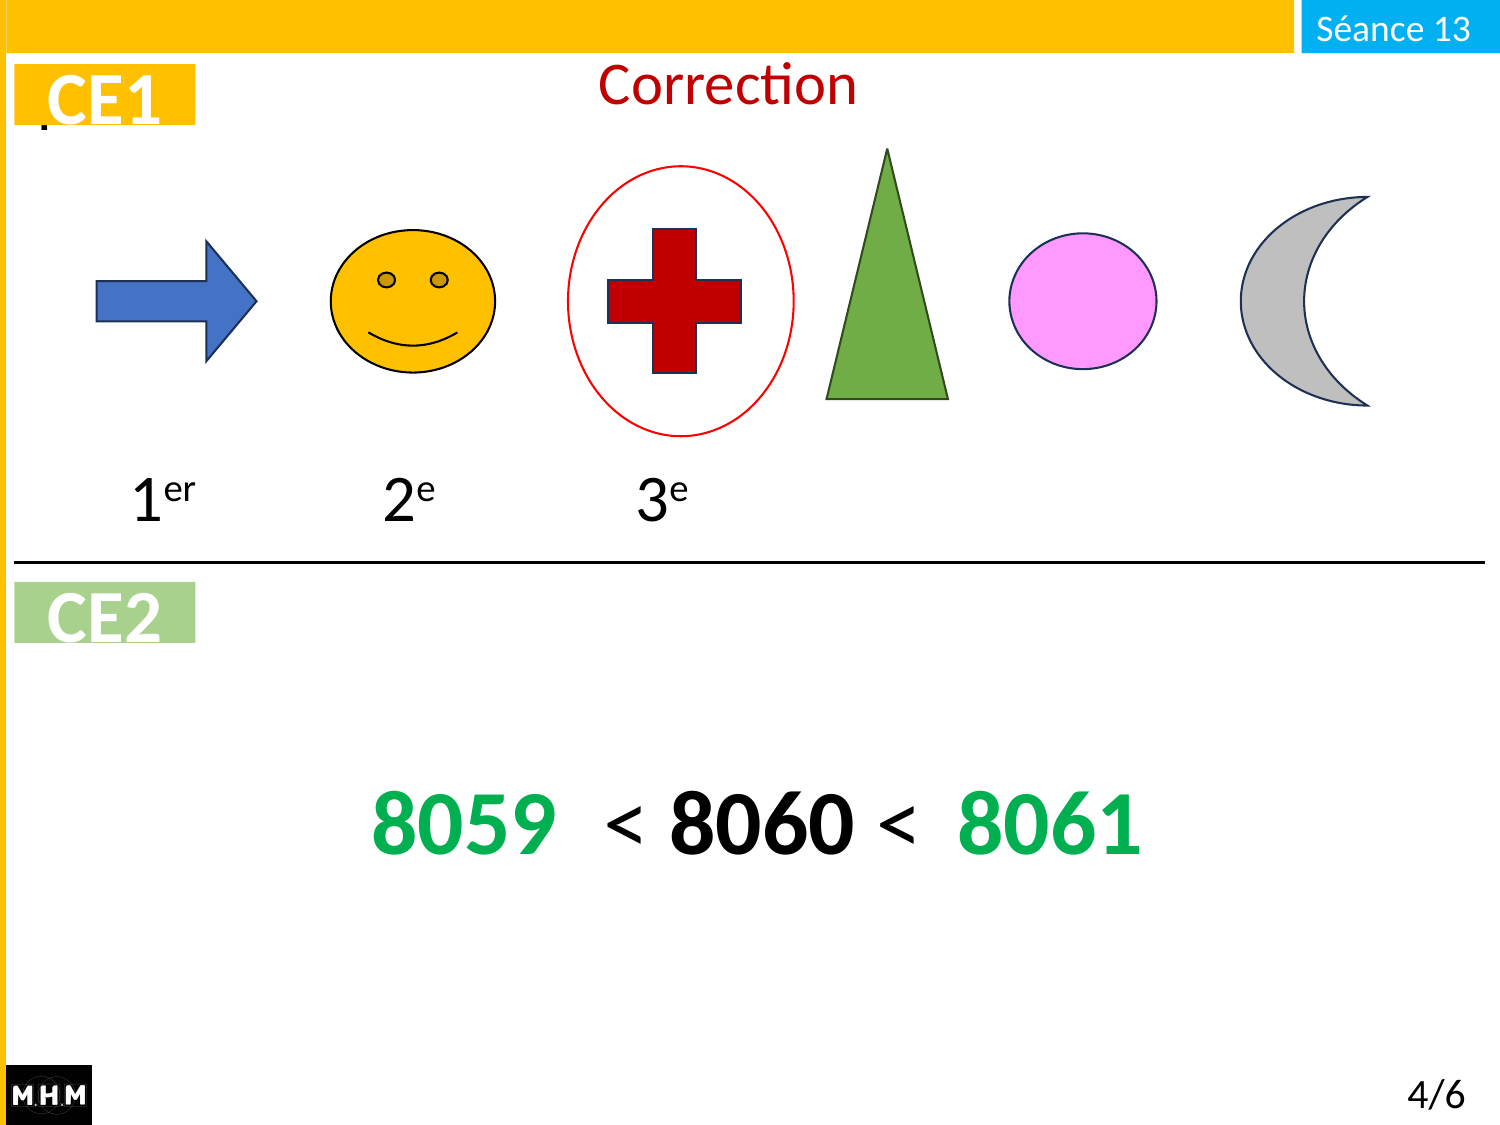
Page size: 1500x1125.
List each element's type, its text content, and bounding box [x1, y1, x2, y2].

text_box CE1 [13, 63, 196, 126]
title Correction [583, 44, 1500, 126]
picture [6, 1065, 92, 1125]
text_box [1008, 232, 1158, 371]
text_box 8061 [938, 755, 1184, 881]
text_box 8059 [342, 755, 608, 881]
text_box [566, 165, 795, 438]
text_box [329, 229, 497, 374]
text_box CE2 [13, 581, 196, 644]
text_box 1er [115, 447, 238, 542]
list 4/6 [1373, 1064, 1500, 1125]
text_box 2e [367, 447, 491, 542]
text_box [1239, 195, 1372, 407]
text_box [95, 238, 258, 364]
text_box … < 8060 < … [608, 755, 938, 881]
text_box [825, 148, 950, 401]
text_box 3e [620, 447, 744, 542]
